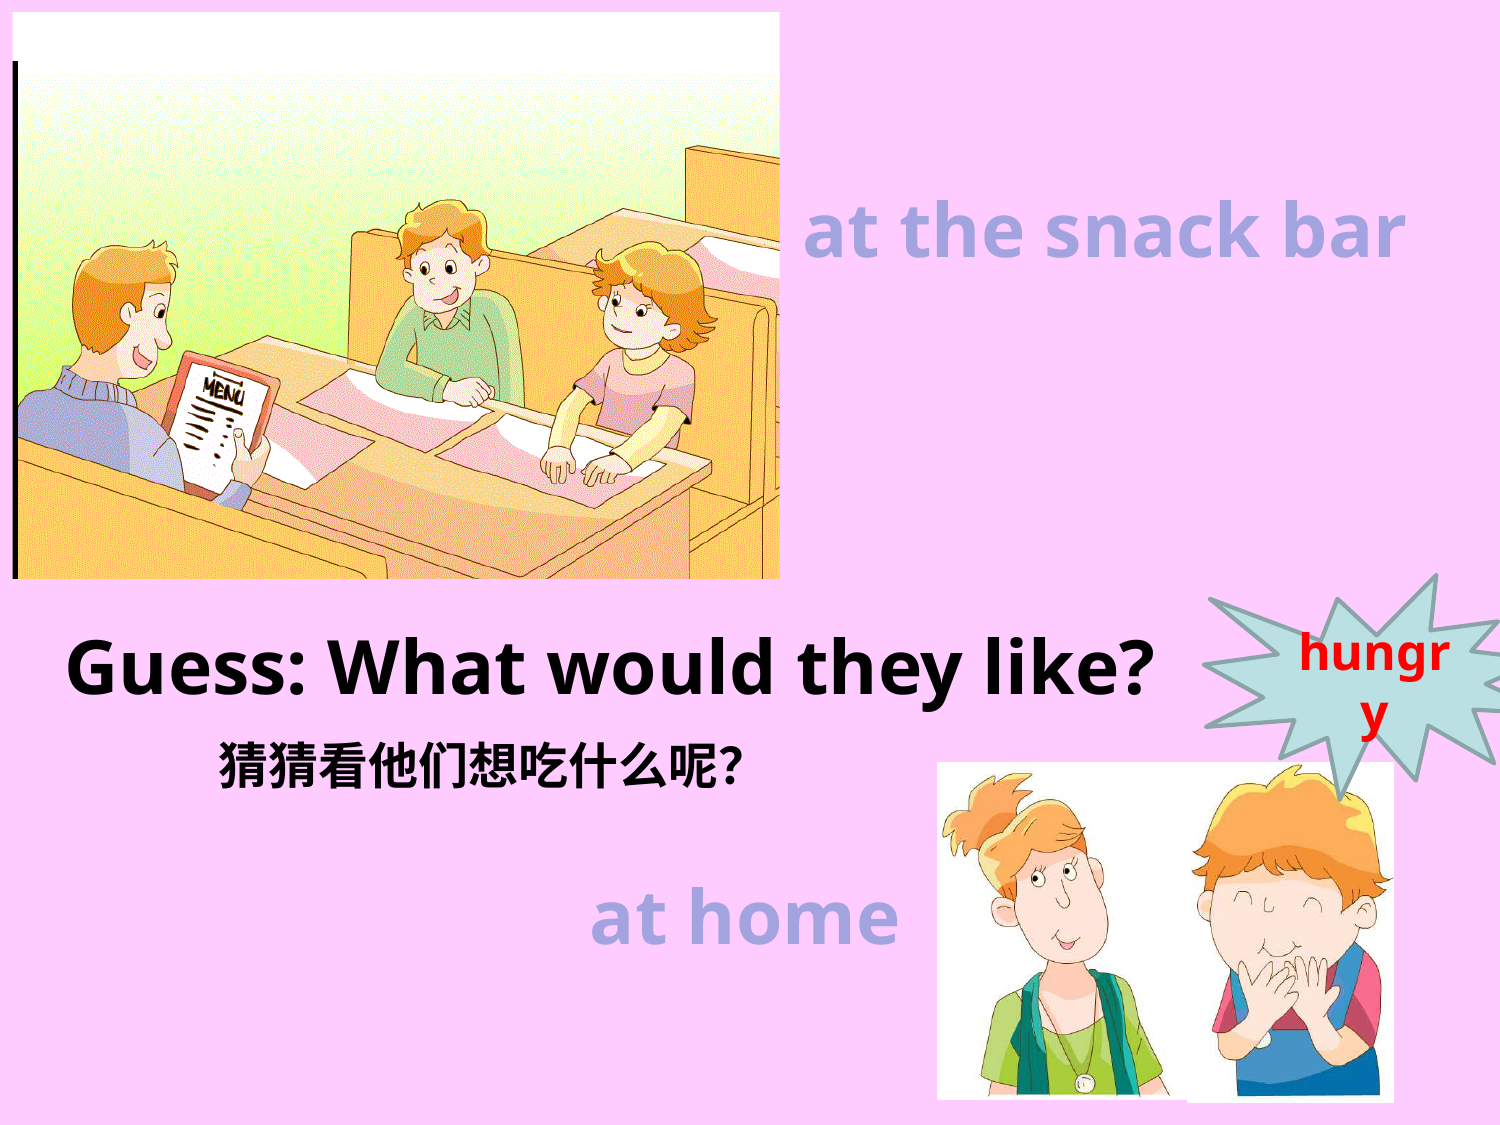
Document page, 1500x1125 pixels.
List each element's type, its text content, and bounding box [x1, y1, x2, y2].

text_box Guess: What would they like? 猜猜看他们想吃什么呢？ [50, 612, 1344, 808]
text_box hungry [1207, 596, 1251, 612]
text_box at home [575, 862, 932, 968]
picture [937, 762, 1395, 1104]
picture [12, 12, 780, 579]
text_box at the snack bar [787, 174, 1478, 280]
text_box hungry [1329, 573, 1500, 783]
